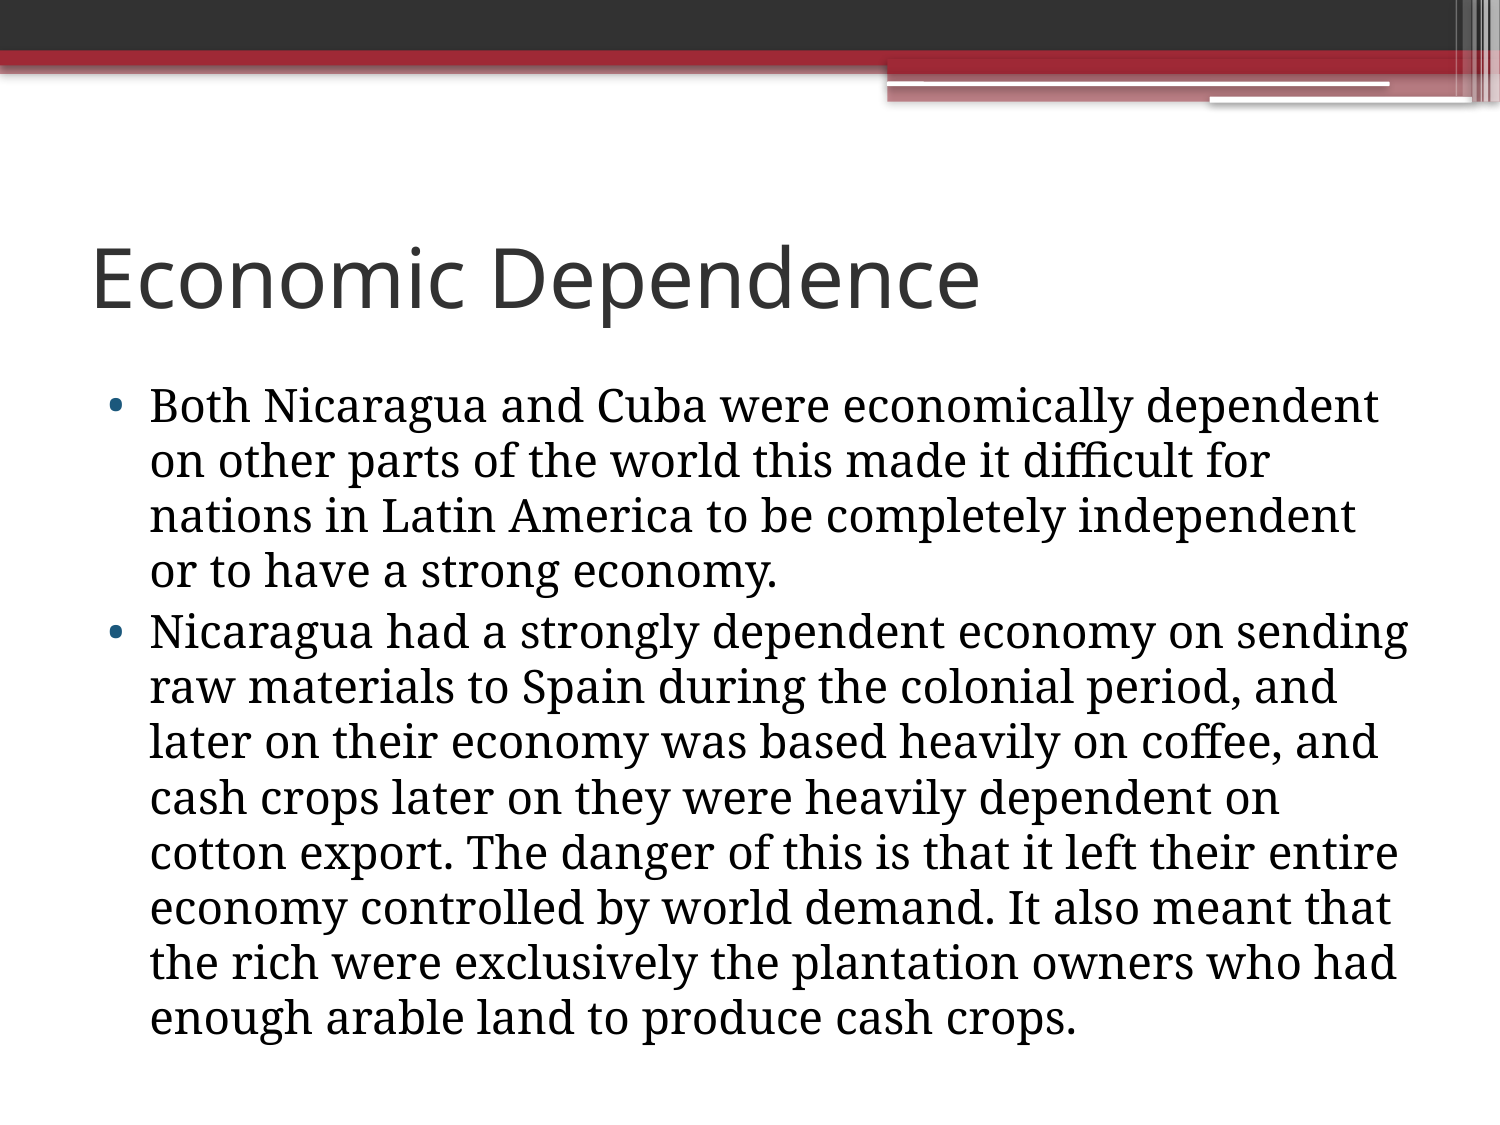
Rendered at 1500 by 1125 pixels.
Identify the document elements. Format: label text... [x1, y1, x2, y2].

list Both Nicaragua and Cuba were economically dependent on other parts of the world this made it difficult for nations in Latin America to be completely independent or to have a strong economy. Nicaragua had a strongly dependent economy on sending raw materials to Spain during the colonial period, and later on their economy was based heavily on coffee, and cash crops later on they were heavily dependent on cotton export. The danger of this is that it left their entire economy controlled by world demand. It also meant that the rich were exclusively the plantation owners who had enough arable land to produce cash crops. [75, 368, 1425, 1079]
title Economic Dependence [75, 187, 1425, 363]
